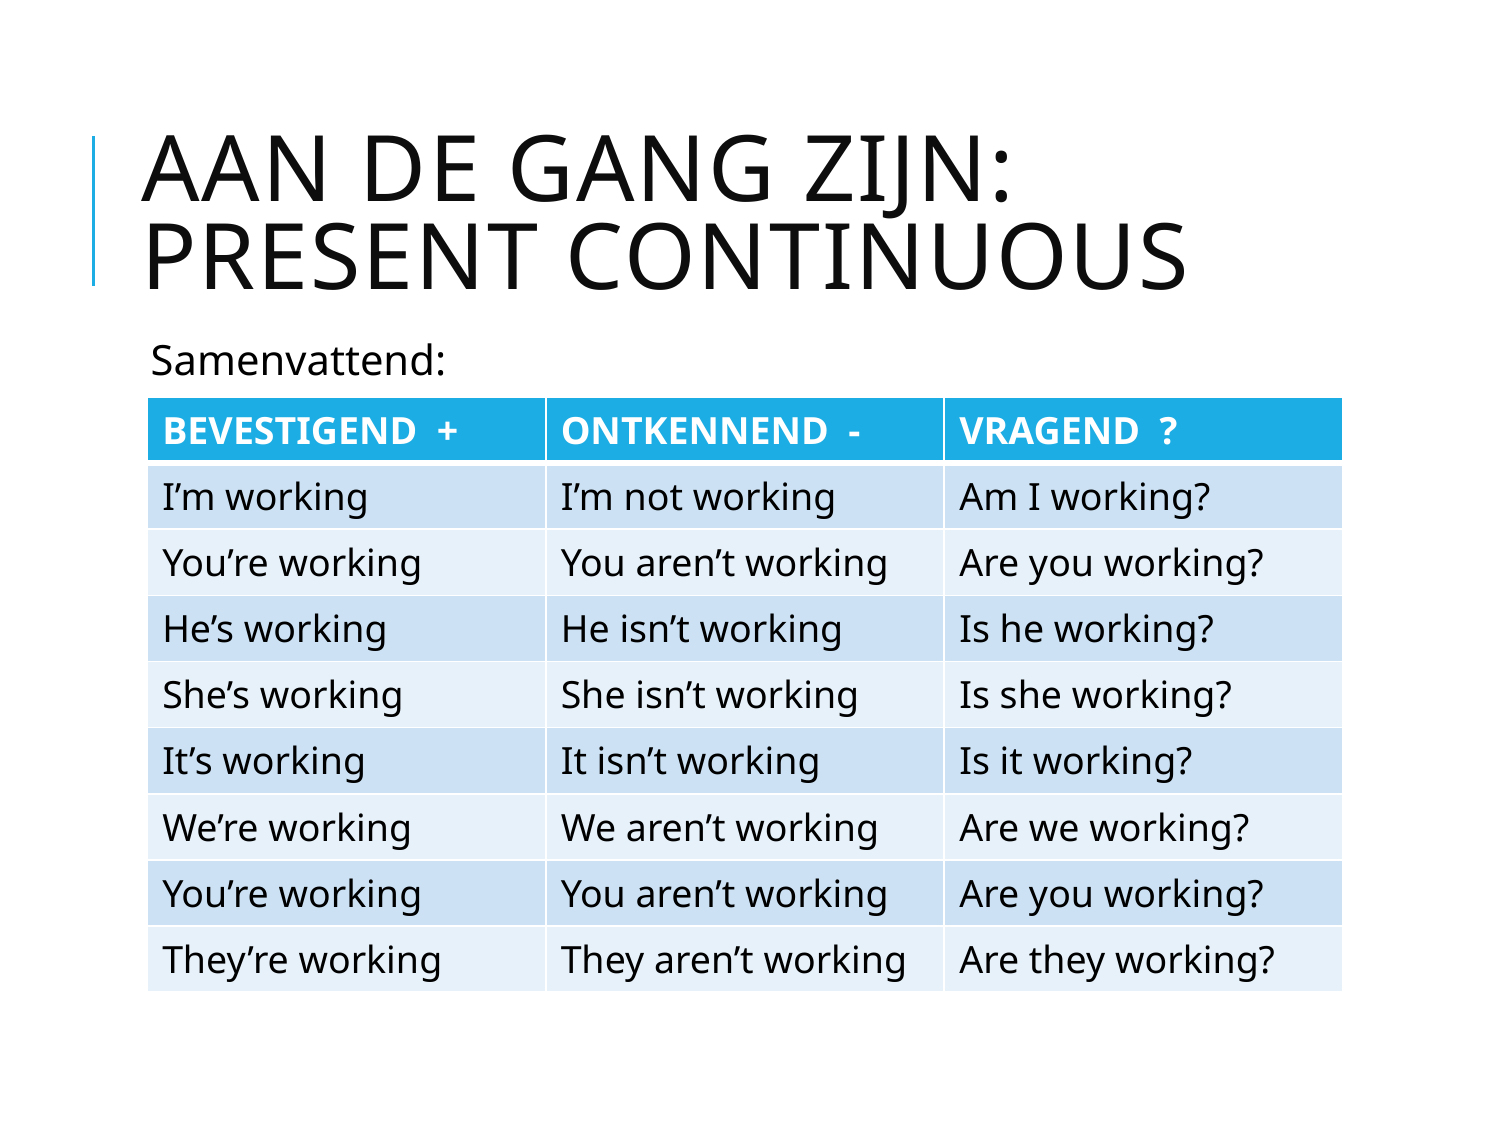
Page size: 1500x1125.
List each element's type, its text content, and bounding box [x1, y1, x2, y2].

table_cell Are they working? [945, 927, 1342, 991]
table_cell Am I working? [945, 466, 1342, 528]
table_cell We aren’t working [547, 795, 943, 859]
table_cell They’re working [148, 927, 545, 991]
table_cell It’s working [148, 728, 545, 793]
table_cell He’s working [148, 596, 545, 661]
table_cell He isn’t working [547, 596, 943, 661]
table_cell You aren’t working [547, 530, 943, 595]
table_header VRAGEND ? [945, 398, 1342, 460]
table_cell You’re working [148, 861, 545, 925]
table_cell Are we working? [945, 795, 1342, 859]
table_cell I’m not working [547, 466, 943, 528]
text_box Samenvattend: [135, 326, 1332, 392]
table_cell You’re working [148, 530, 545, 595]
table_cell Is she working? [945, 662, 1342, 727]
table_header BEVESTIGEND + [148, 398, 545, 460]
title Aan de gang zijn: Present Continuous [126, 96, 1365, 342]
table_cell Are you working? [945, 530, 1342, 595]
table_header ONTKENNEND - [547, 398, 943, 460]
table_cell We’re working [148, 795, 545, 859]
table_cell She isn’t working [547, 662, 943, 727]
table_cell It isn’t working [547, 728, 943, 793]
table_cell You aren’t working [547, 861, 943, 925]
table_cell They aren’t working [547, 927, 943, 991]
table_cell Is it working? [945, 728, 1342, 793]
table_cell Are you working? [945, 861, 1342, 925]
table_cell She’s working [148, 662, 545, 727]
table_cell I’m working [148, 466, 545, 528]
table_cell Is he working? [945, 596, 1342, 661]
